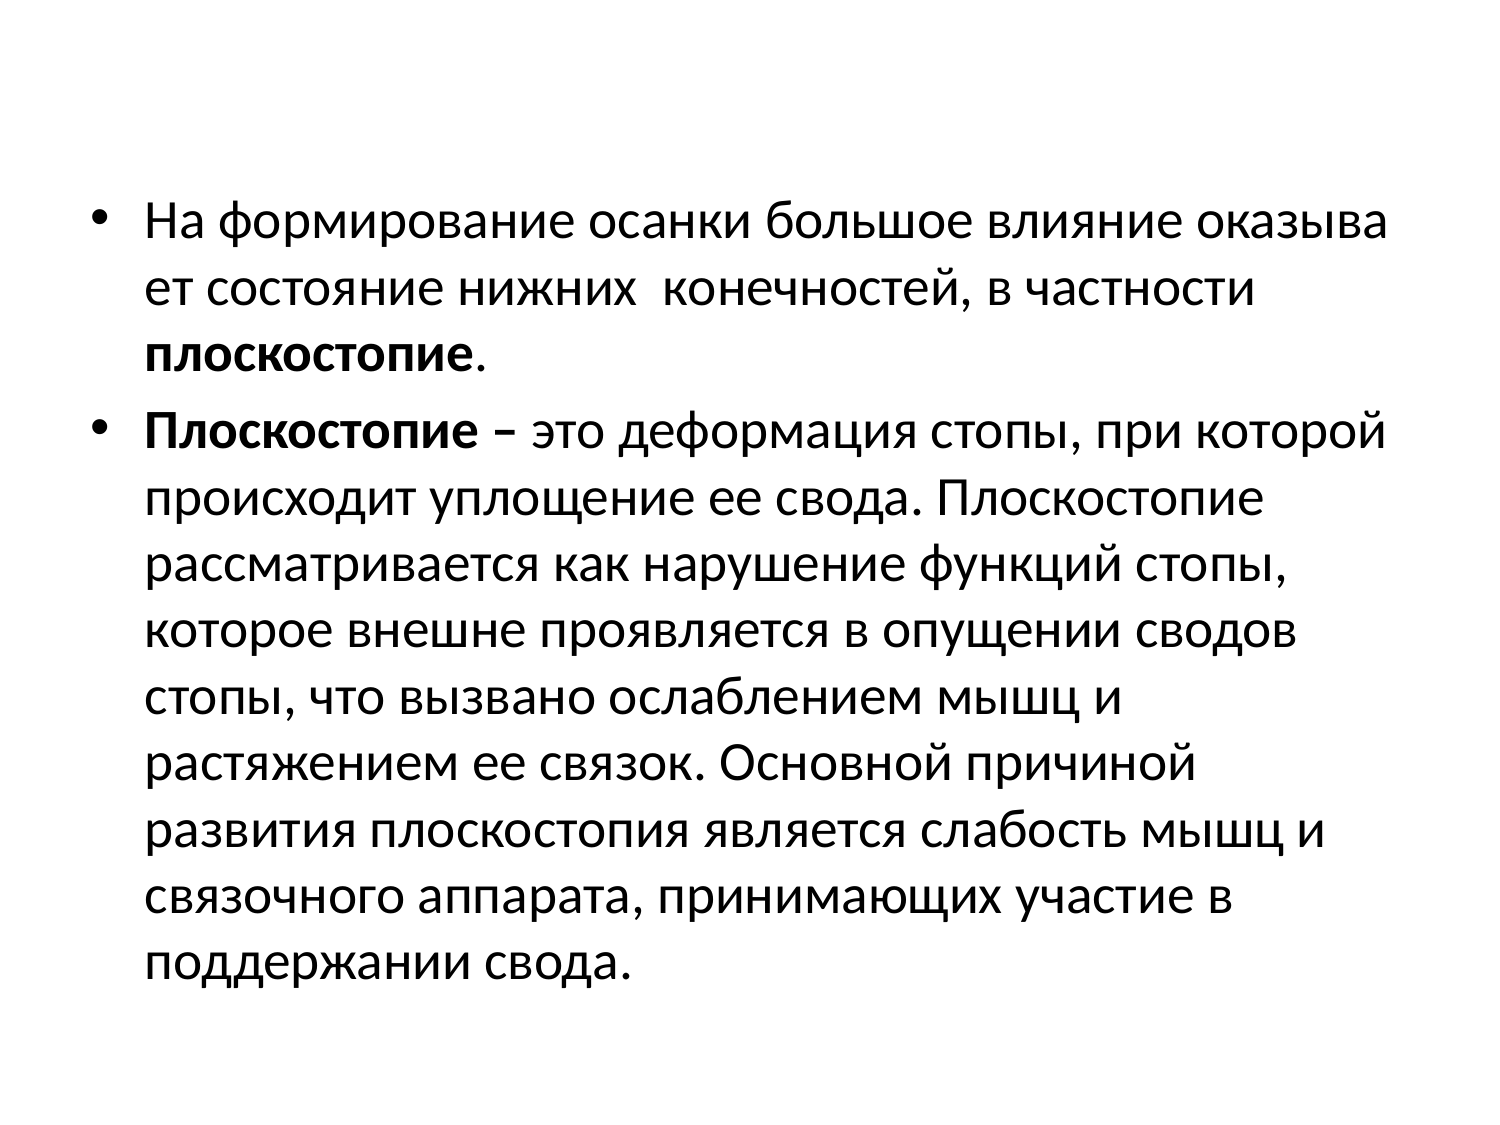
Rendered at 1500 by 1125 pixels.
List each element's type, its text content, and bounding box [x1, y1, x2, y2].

list На формирование осанки большое влияние оказывает состояние нижних конечностей, в частности плоскостопие. Плоскостопие – это деформация стопы, при которой происходит уплощение ее свода. Плоскостопие рассматривается как нарушение функций стопы, которое внешне проявляется в опущении сводов стопы, что вызвано ослаблением мышц и растяжением ее связок. Основной причиной развития плоскостопия является слабость мышц и связочного аппарата, принимающих участие в поддержании свода. [75, 175, 1425, 1005]
